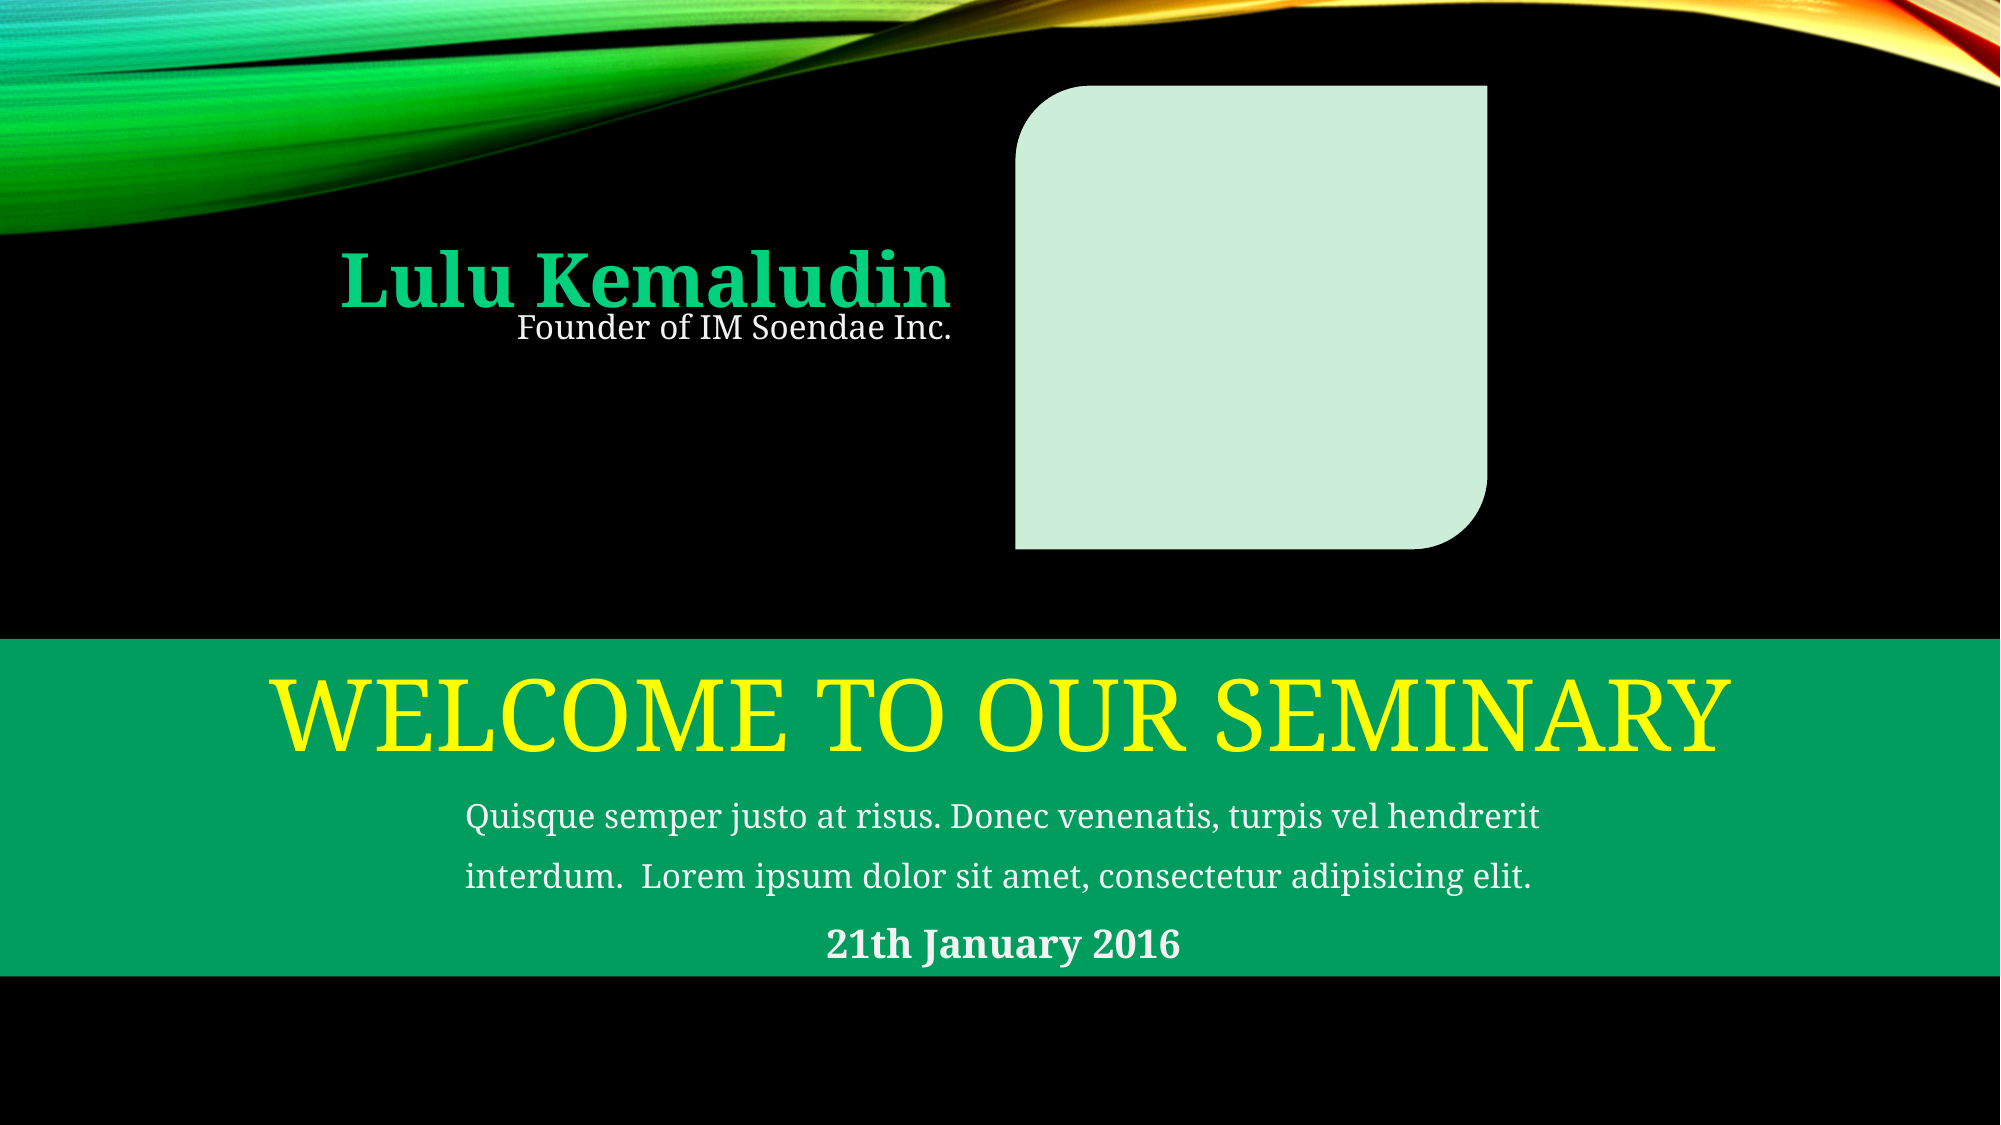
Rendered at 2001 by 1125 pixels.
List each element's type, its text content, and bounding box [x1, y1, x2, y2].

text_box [0, 638, 2000, 977]
text_box Lulu Kemaludin [288, 177, 972, 276]
picture [0, 0, 2000, 237]
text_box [972, 80, 1493, 555]
text_box Founder of IM Soendae Inc. [288, 276, 972, 357]
